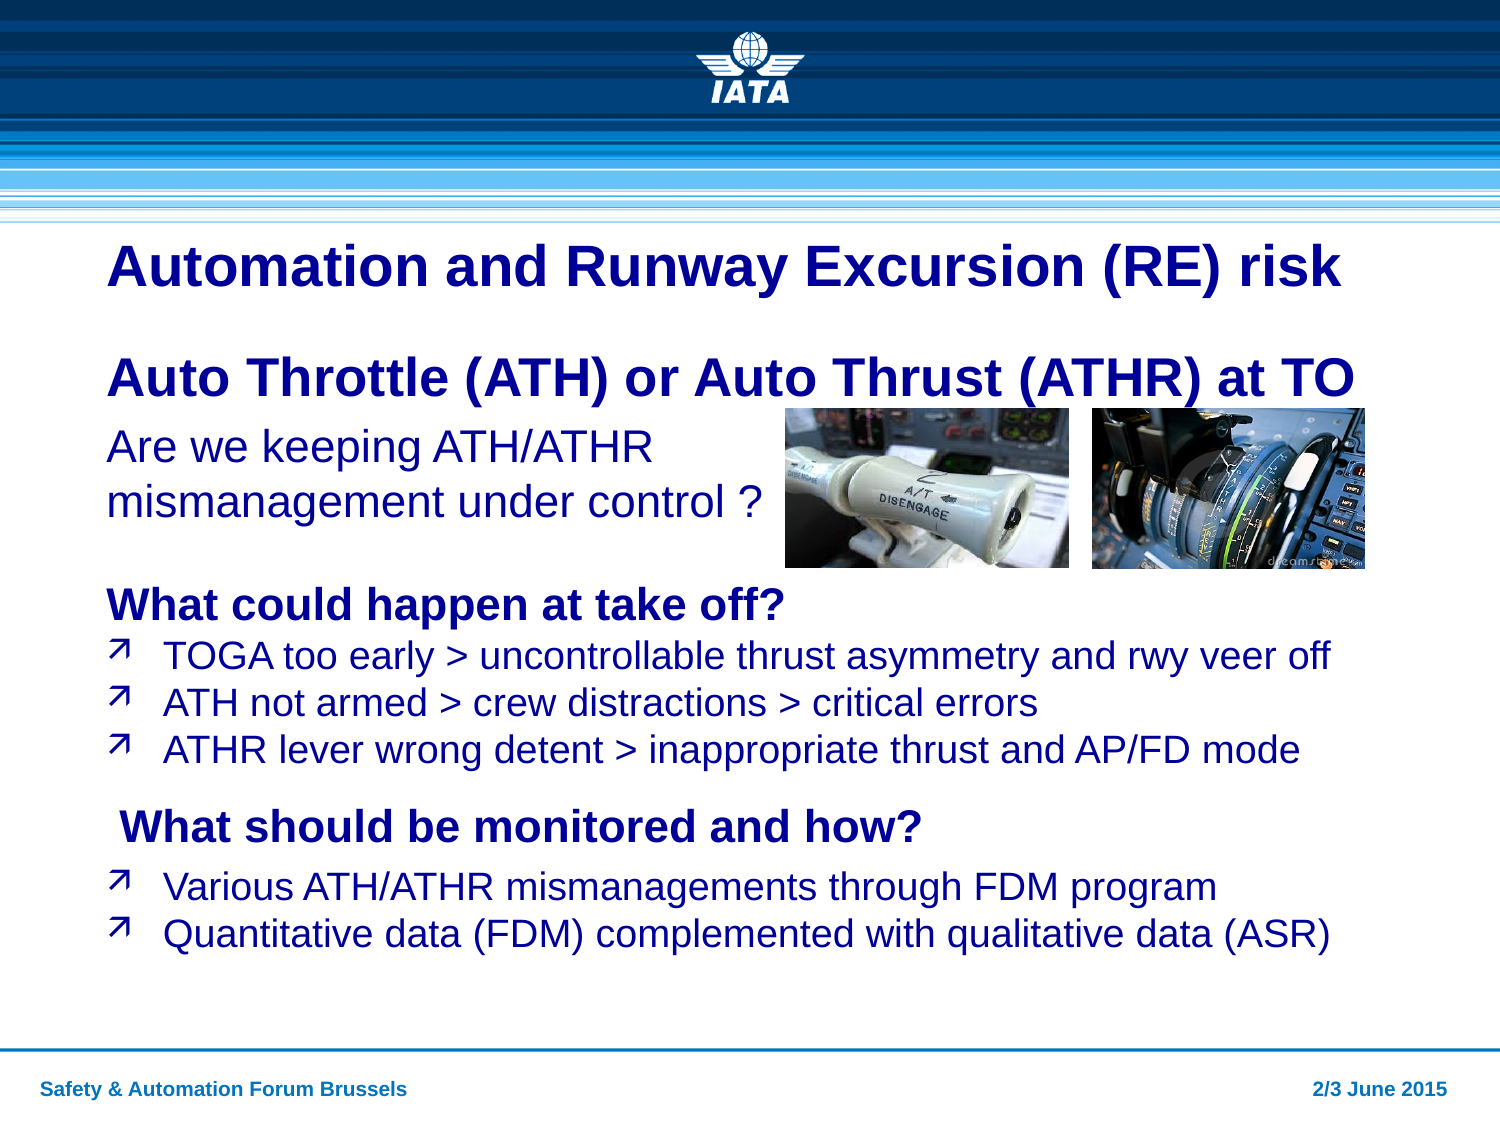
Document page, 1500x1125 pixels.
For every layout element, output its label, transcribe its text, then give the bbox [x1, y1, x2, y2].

picture [0, 0, 1500, 139]
picture [785, 408, 1070, 569]
footer Safety & Automation Forum Brussels [24, 1068, 538, 1106]
list Auto Throttle (ATH) or Auto Thrust (ATHR) at TO Are we keeping ATH/ATHR mismanagement under control ? What could happen at take off? TOGA too early > uncontrollable thrust asymmetry and rwy veer off ATH not armed > crew distractions > critical errors ATHR lever wrong detent > inappropriate thrust and AP/FD mode What should be monitored and how? Various ATH/ATHR mismanagements through FDM program Quantitative data (FDM) complemented with qualitative data (ASR) [91, 334, 1388, 1035]
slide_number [962, 1068, 1463, 1106]
picture [1092, 408, 1365, 569]
picture [0, 161, 1500, 223]
title Automation and Runway Excursion (RE) risk [91, 220, 1459, 327]
